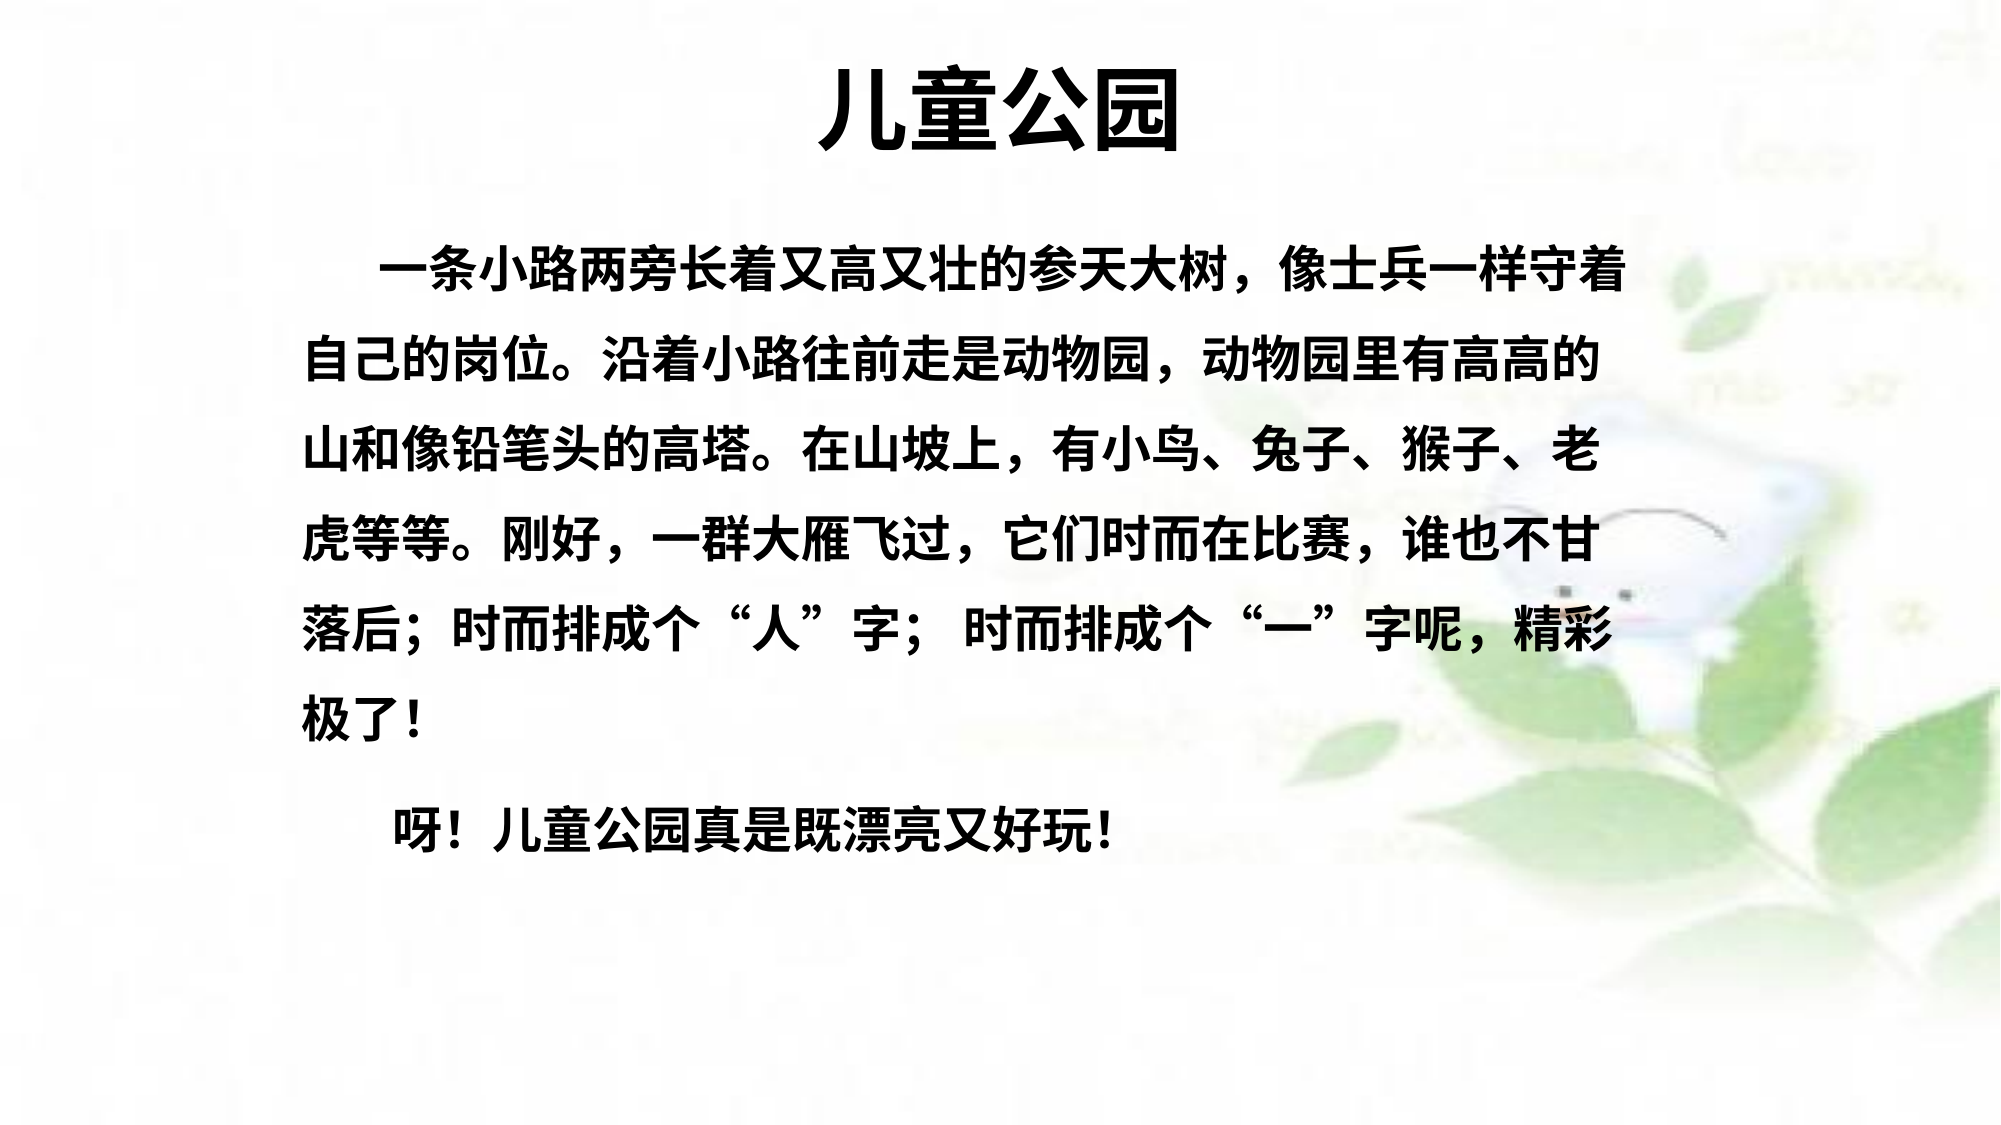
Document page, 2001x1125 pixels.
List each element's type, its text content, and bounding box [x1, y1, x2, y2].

title 儿童公园 [137, 59, 1863, 278]
list 一条小路两旁长着又高又壮的参天大树，像士兵一样守着自己的岗位。沿着小路往前走是动物园，动物园里有高高的山和像铅笔头的高塔。在山坡上，有小鸟、兔子、猴子、老虎等等。刚好，一群大雁飞过，它们时而在比赛，谁也不甘落后；时而排成个“人”字； 时而排成个“一”字呢，精彩极了！ 呀！儿童公园真是既漂亮又好玩！ [249, 200, 1648, 1098]
picture [0, 0, 2001, 1125]
